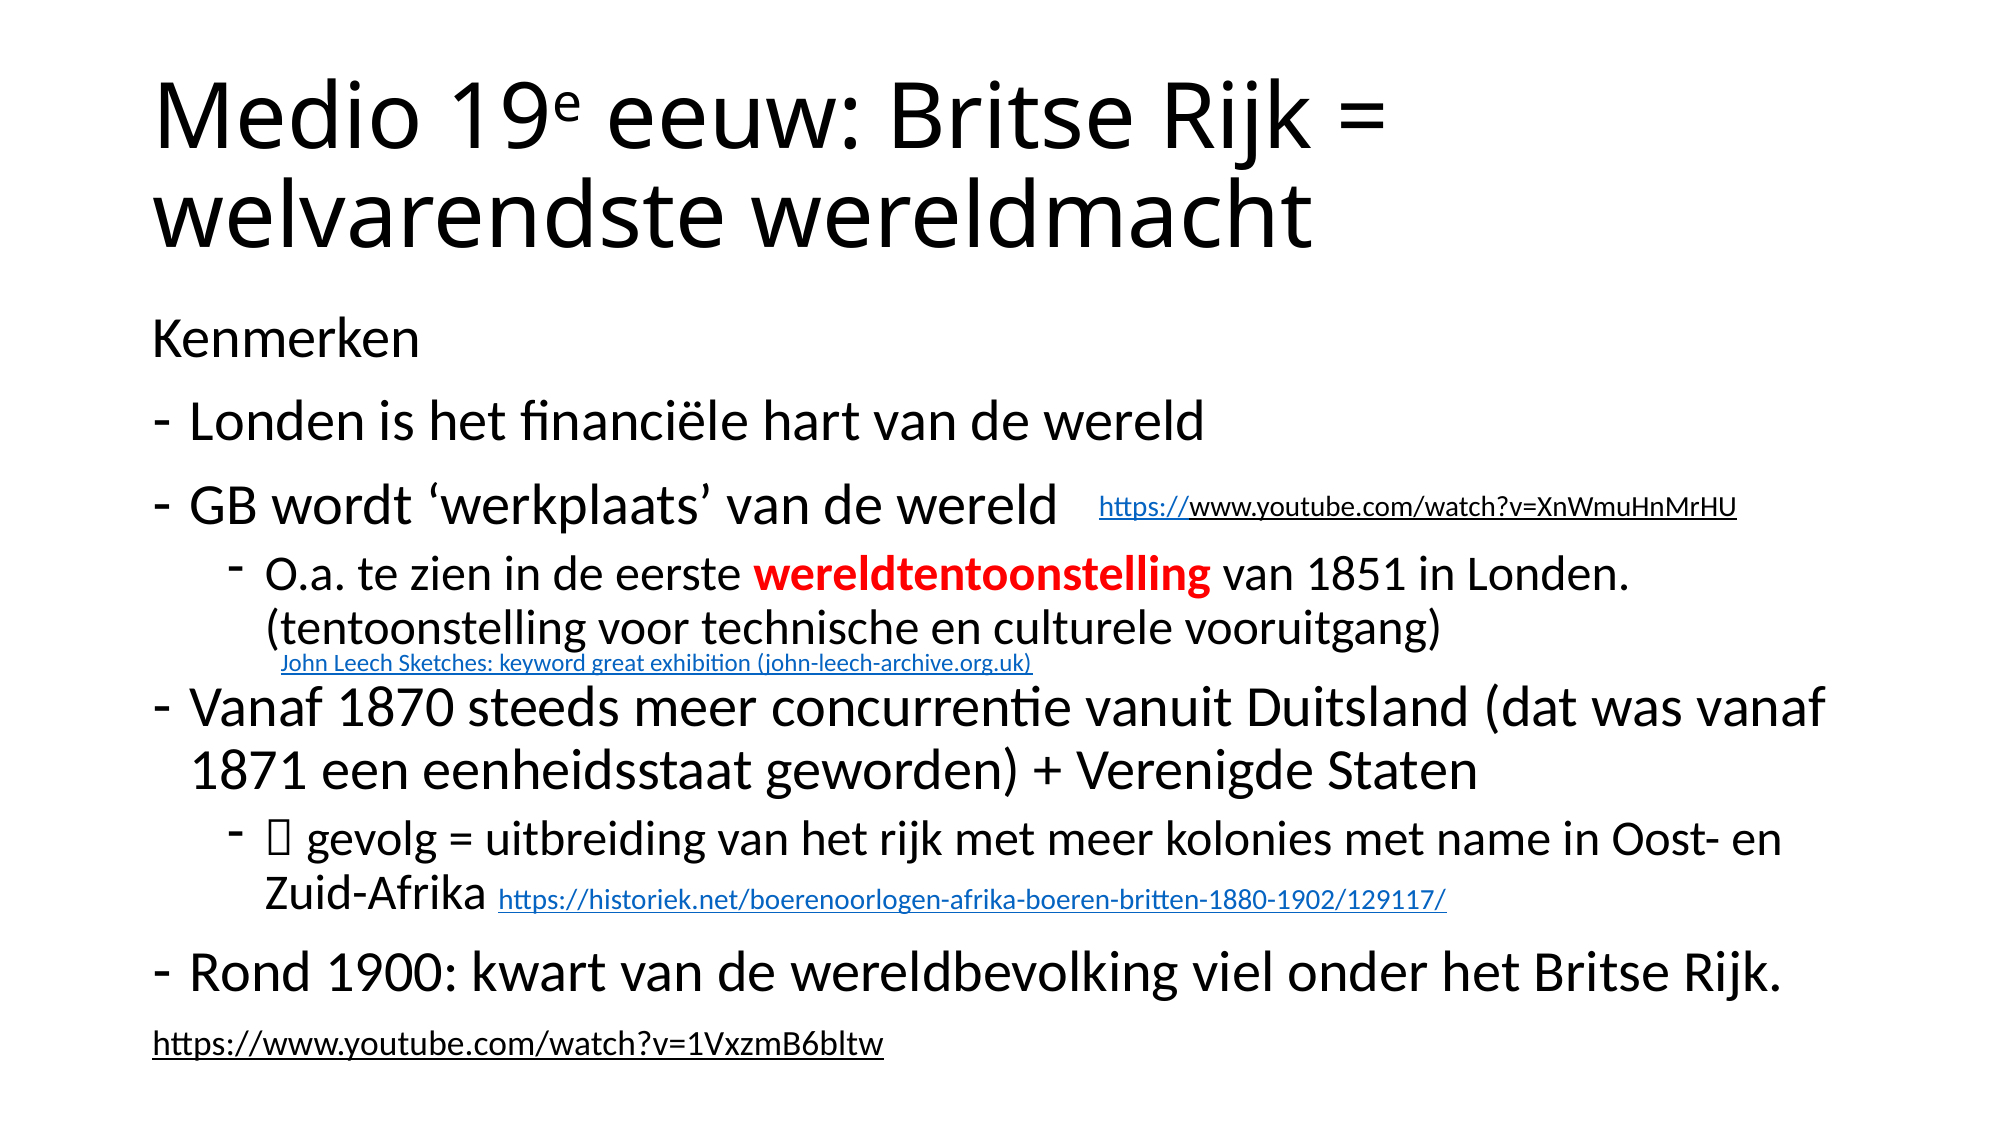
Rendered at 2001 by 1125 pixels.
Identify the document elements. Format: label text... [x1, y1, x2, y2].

text_box John Leech Sketches: keyword great exhibition (john-leech-archive.org.uk) [265, 638, 1266, 684]
text_box https://www.youtube.com/watch?v=XnWmuHnMrHU [1084, 479, 1759, 530]
title Medio 19e eeuw: Britse Rijk = welvarendste wereldmacht [137, 59, 1863, 278]
list Kenmerken Londen is het financiële hart van de wereld GB wordt ‘werkplaats’ van de wereld O.a. te zien in de eerste wereldtentoonstelling van 1851 in Londen. (tentoonstelling voor technische en culturele vooruitgang) Vanaf 1870 steeds meer concurrentie vanuit Duitsland (dat was vanaf 1871 een eenheidsstaat geworden) + Verenigde Staten  gevolg = uitbreiding van het rijk met meer kolonies met name in Oost- en Zuid-Afrika https://historiek.net/boerenoorlogen-afrika-boeren-britten-1880-1902/129117/ Rond 1900: kwart van de wereldbevolking viel onder het Britse Rijk. https://www.youtube.com/watch?v=1VxzmB6bltw [137, 299, 1863, 1103]
